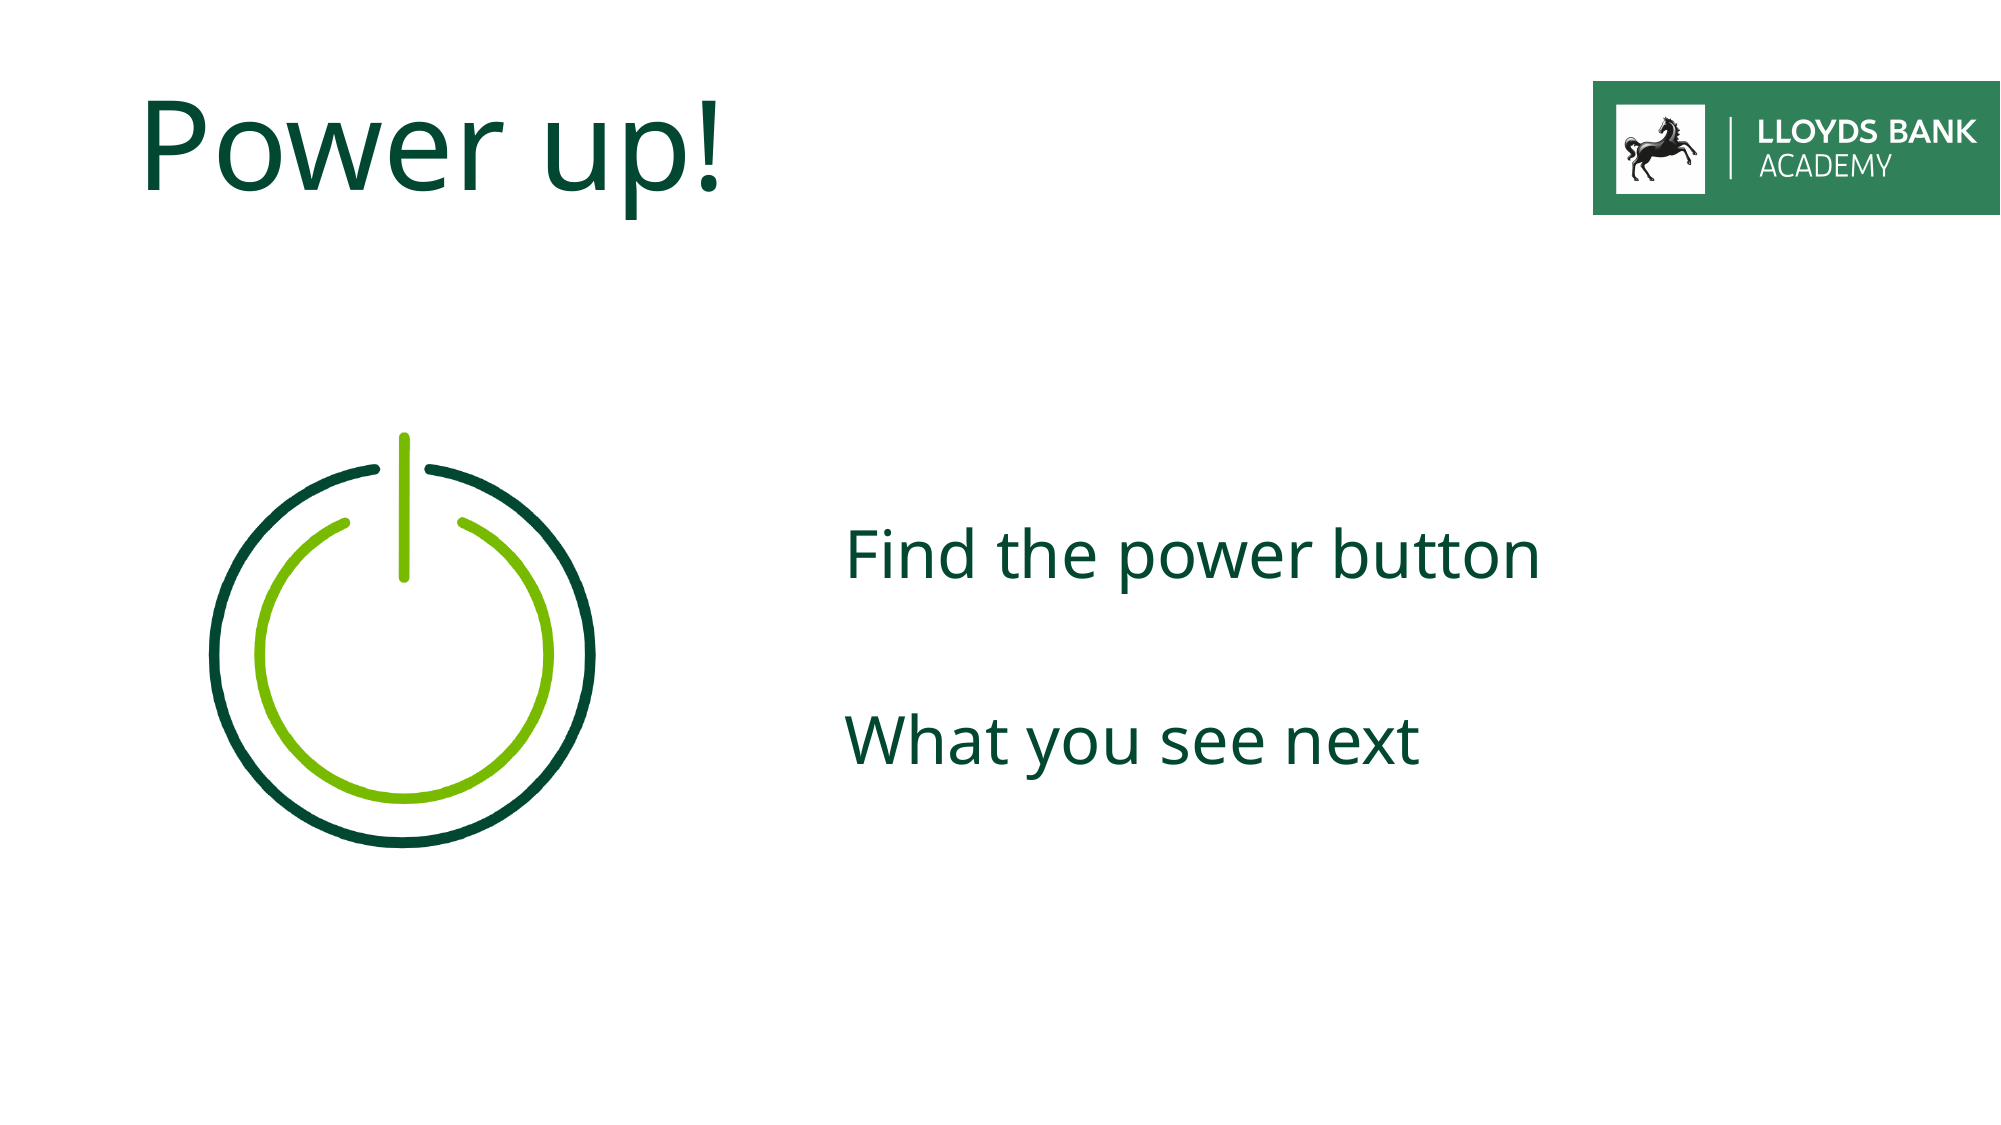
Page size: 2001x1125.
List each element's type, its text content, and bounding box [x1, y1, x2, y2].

picture [1593, 81, 2000, 215]
picture [165, 412, 639, 888]
list Find the power button What you see next [830, 328, 1879, 972]
list Power up! [121, 75, 1579, 221]
